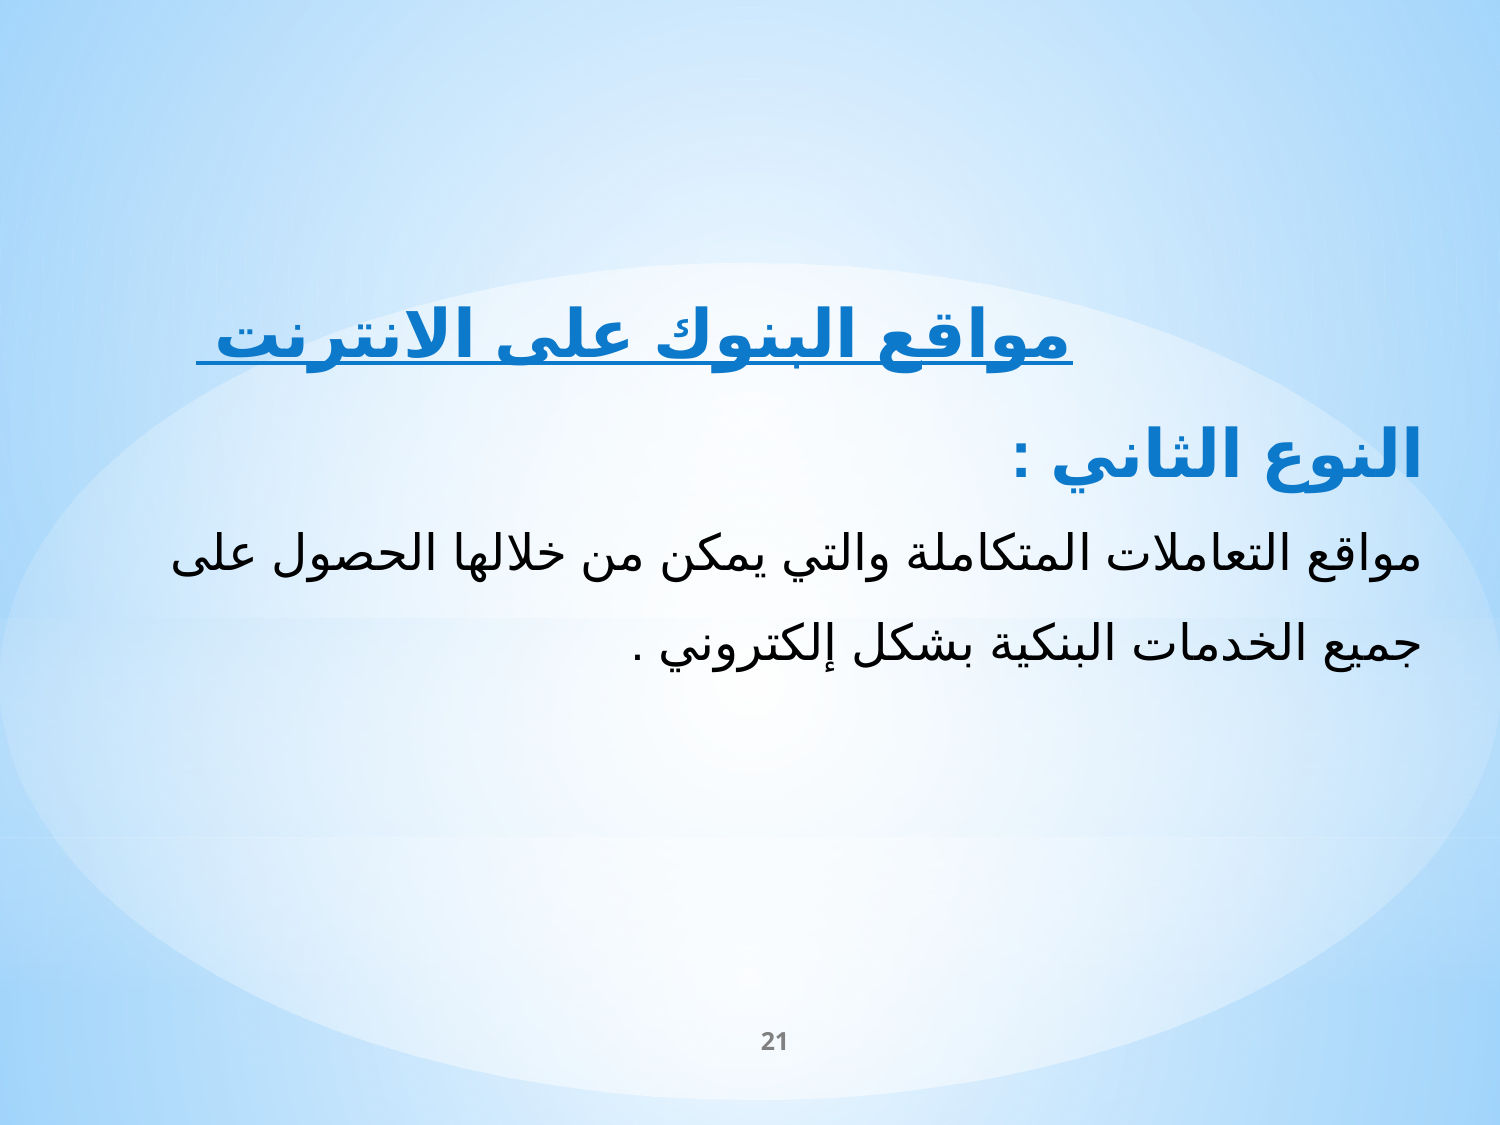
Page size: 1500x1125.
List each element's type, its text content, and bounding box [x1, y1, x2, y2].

text_box مواقع البنوك على الانترنت النوع الثاني : مواقع التعاملات المتكاملة والتي يمكن من خلالها الحصول على جميع الخدمات البنكية بشكل إلكتروني . [41, 243, 1440, 679]
slide_number 21 [624, 1012, 925, 1073]
